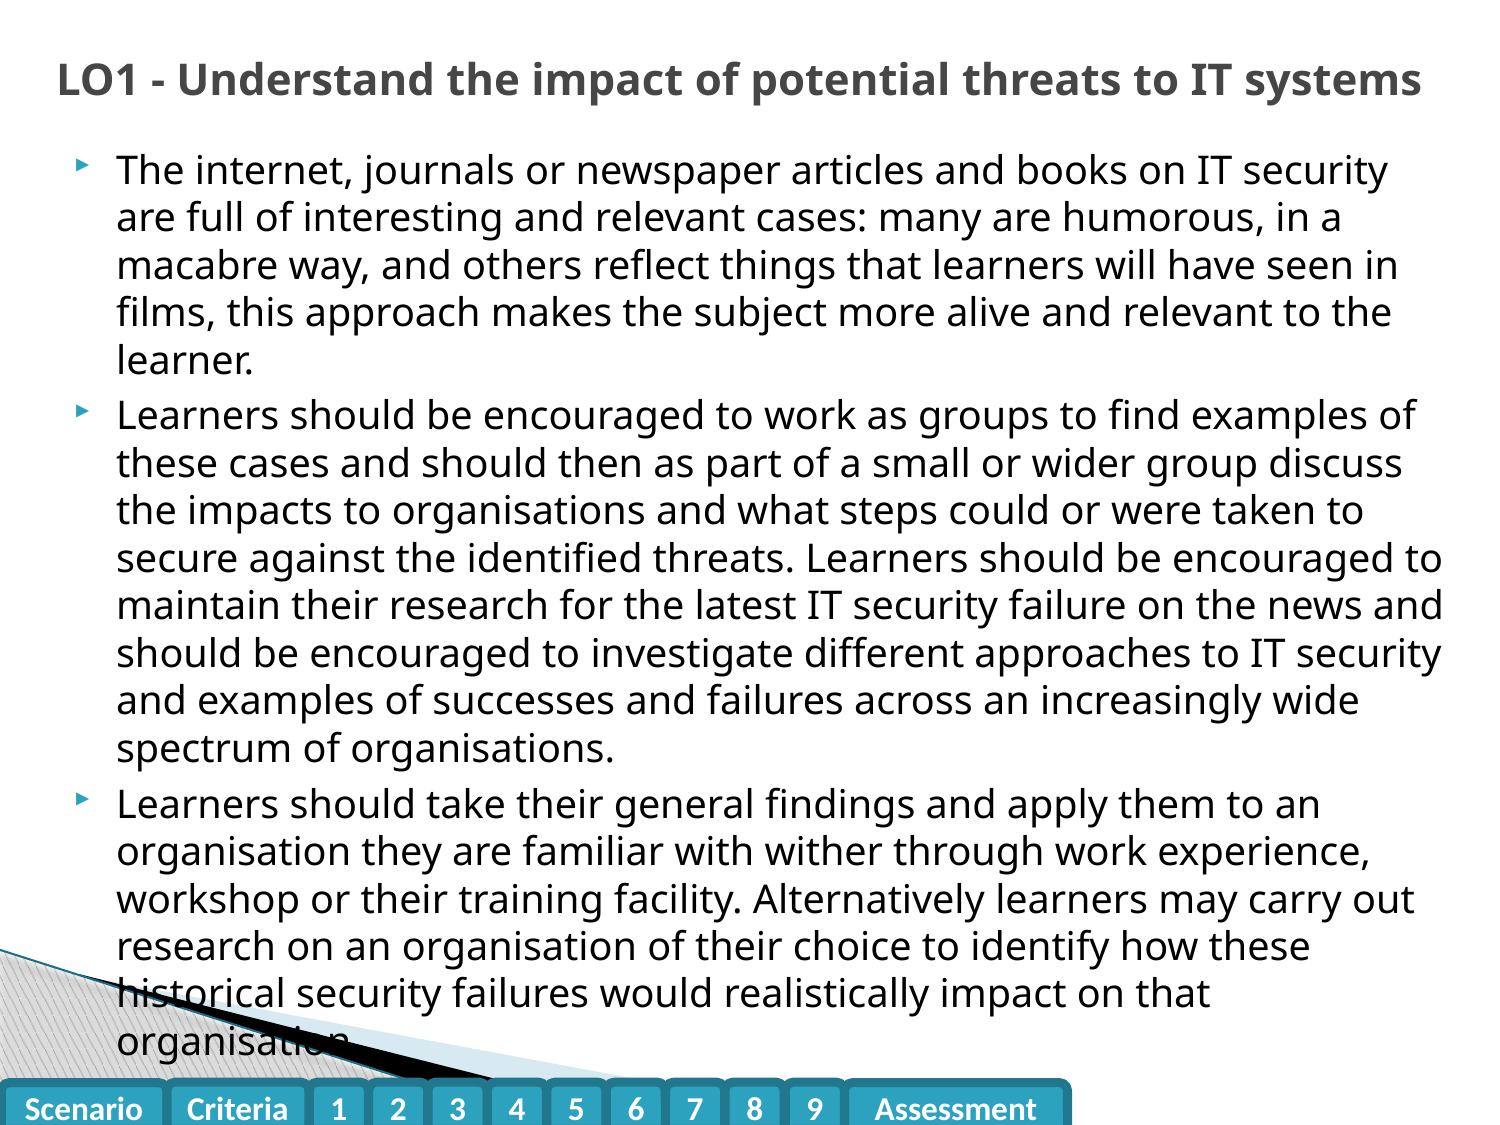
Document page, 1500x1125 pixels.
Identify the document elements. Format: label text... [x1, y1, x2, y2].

list The internet, journals or newspaper articles and books on IT security are full of interesting and relevant cases: many are humorous, in a macabre way, and others reflect things that learners will have seen in films, this approach makes the subject more alive and relevant to the learner. Learners should be encouraged to work as groups to find examples of these cases and should then as part of a small or wider group discuss the impacts to organisations and what steps could or were taken to secure against the identified threats. Learners should be encouraged to maintain their research for the latest IT security failure on the news and should be encouraged to investigate different approaches to IT security and examples of successes and failures across an increasingly wide spectrum of organisations. Learners should take their general findings and apply them to an organisation they are familiar with wither through work experience, workshop or their training facility. Alternatively learners may carry out research on an organisation of their choice to identify how these historical security failures would realistically impact on that organisation. [41, 137, 1471, 1059]
title LO1 - Understand the impact of potential threats to IT systems [41, 19, 1459, 138]
